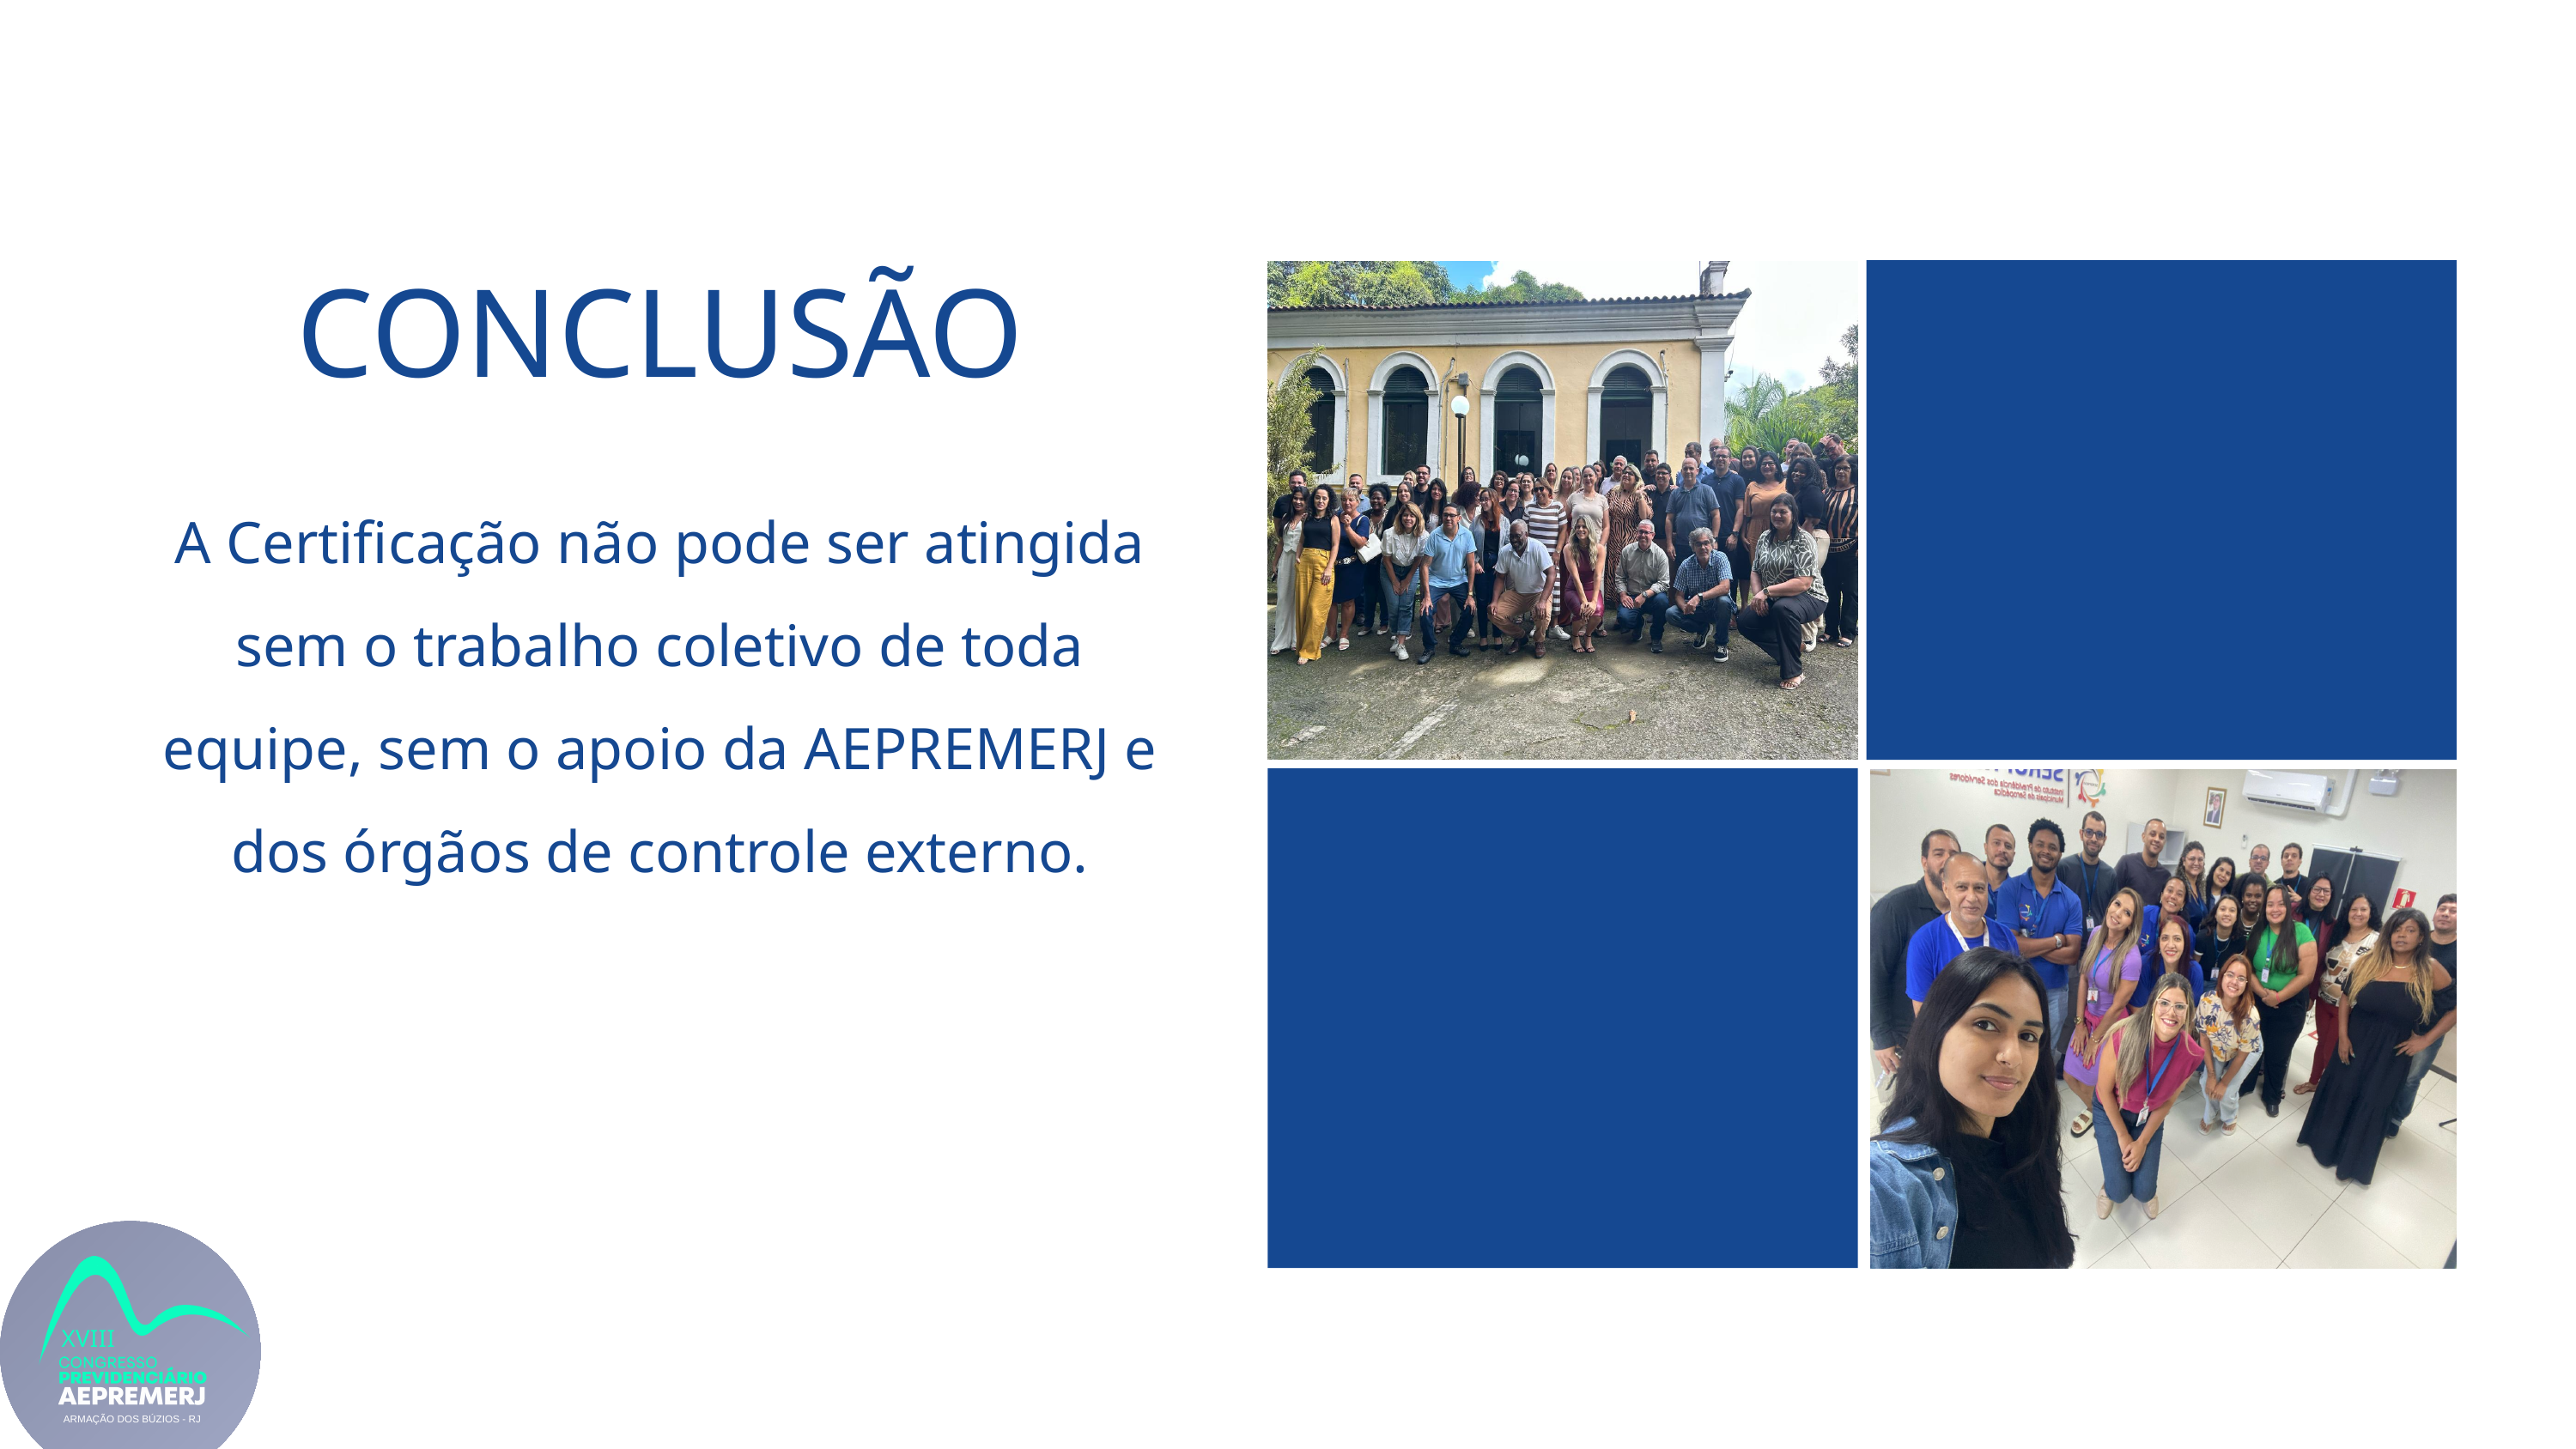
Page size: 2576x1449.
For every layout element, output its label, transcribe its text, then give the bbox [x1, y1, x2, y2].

text_box CONCLUSÃO [234, 260, 1087, 402]
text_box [1267, 259, 2458, 1269]
picture [1869, 769, 2458, 1269]
picture [1267, 260, 1858, 760]
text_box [0, 1221, 261, 1449]
text_box A Certificação não pode ser atingida sem o trabalho coletivo de toda equipe, sem o apoio da AEPREMERJ e dos órgãos de controle externo. [144, 471, 1176, 884]
